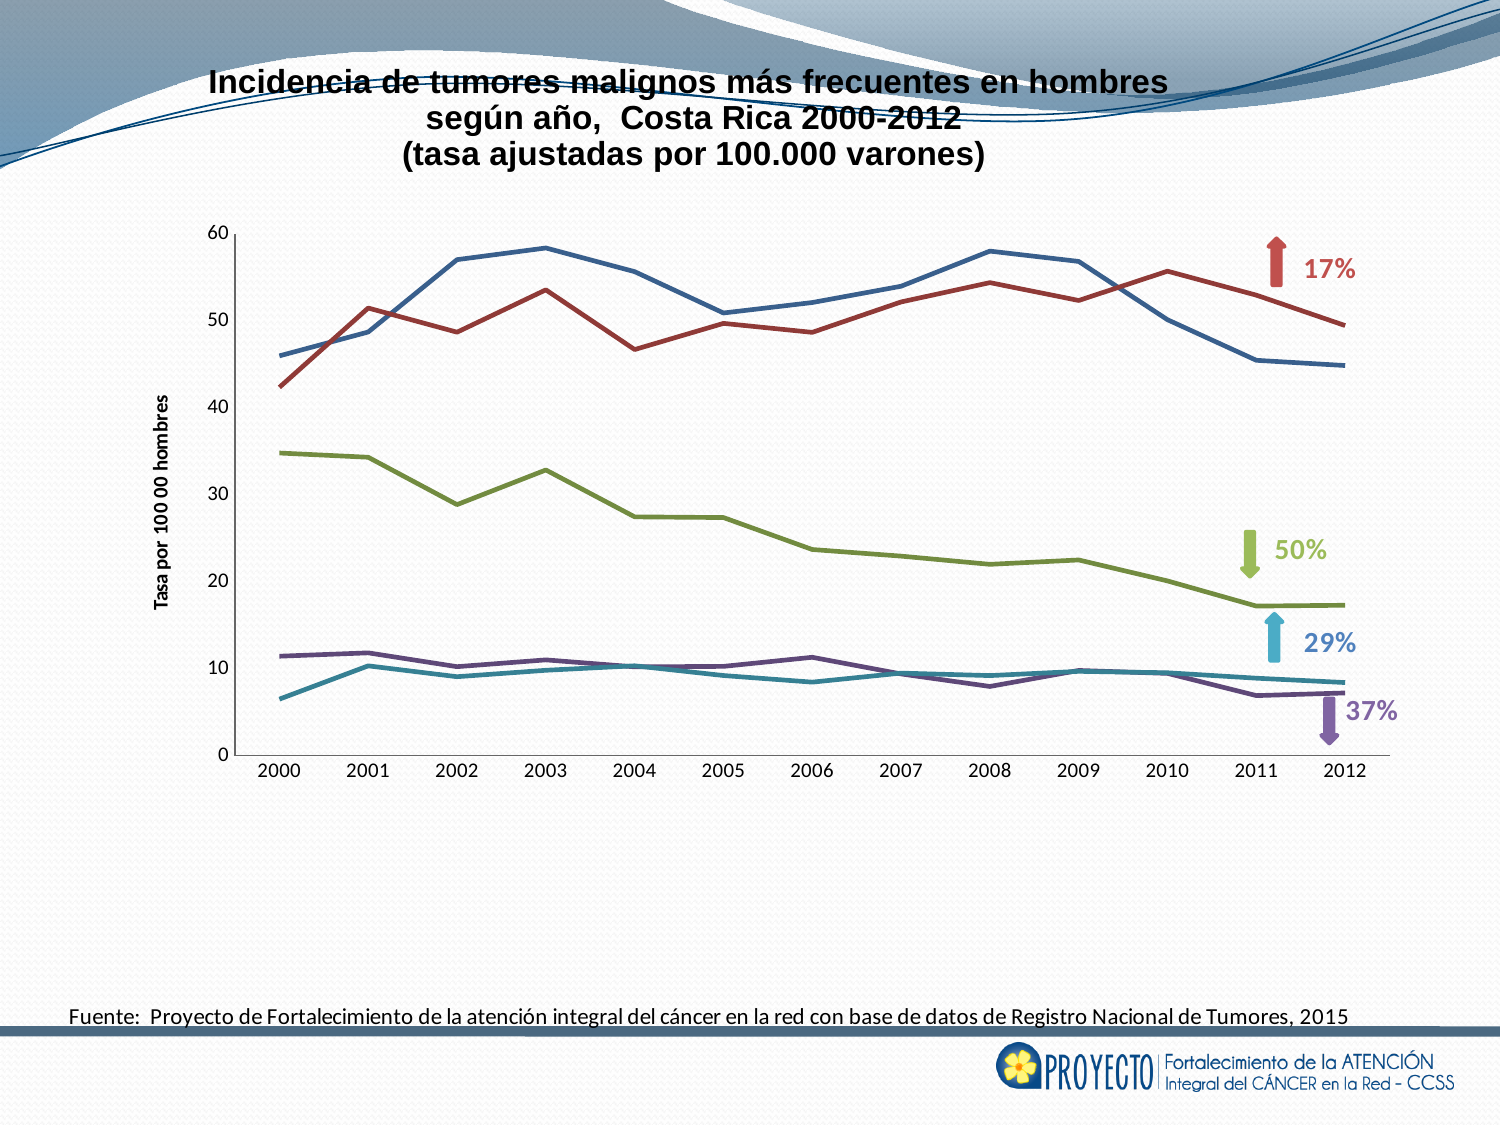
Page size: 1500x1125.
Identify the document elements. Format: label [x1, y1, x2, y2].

chart [35, 53, 1465, 1072]
picture [996, 1081, 1454, 1092]
